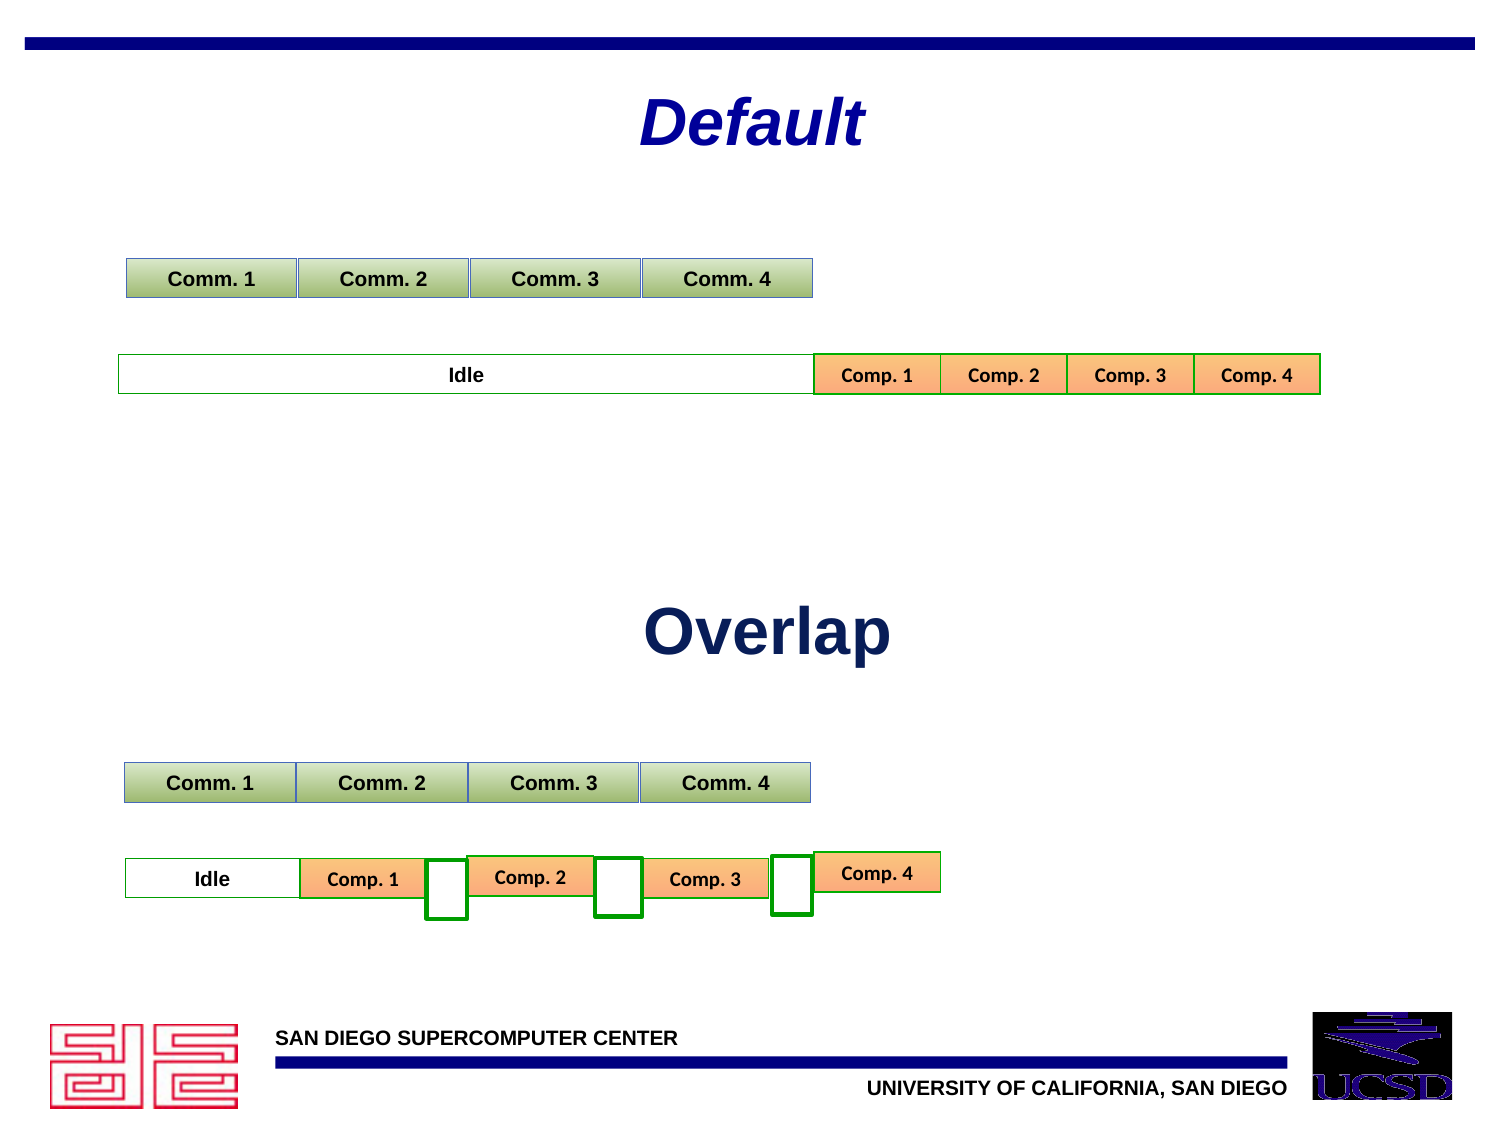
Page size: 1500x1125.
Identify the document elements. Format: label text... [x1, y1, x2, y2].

text_box Comp. 4 [1193, 354, 1321, 394]
text_box Comm. 3 [470, 258, 641, 298]
text_box Comm. 2 [298, 258, 469, 298]
text_box Comp. 1 [814, 354, 940, 394]
text_box Comm. 4 [642, 258, 813, 298]
text_box Comp. 2 [940, 354, 1067, 394]
text_box Idle [118, 354, 814, 394]
title Default [107, 59, 1398, 186]
text_box Comp. 3 [1067, 354, 1193, 394]
picture [50, 1024, 238, 1109]
text_box Overlap [123, 570, 1413, 696]
text_box Comm. 1 [126, 258, 297, 298]
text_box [124, 762, 941, 919]
